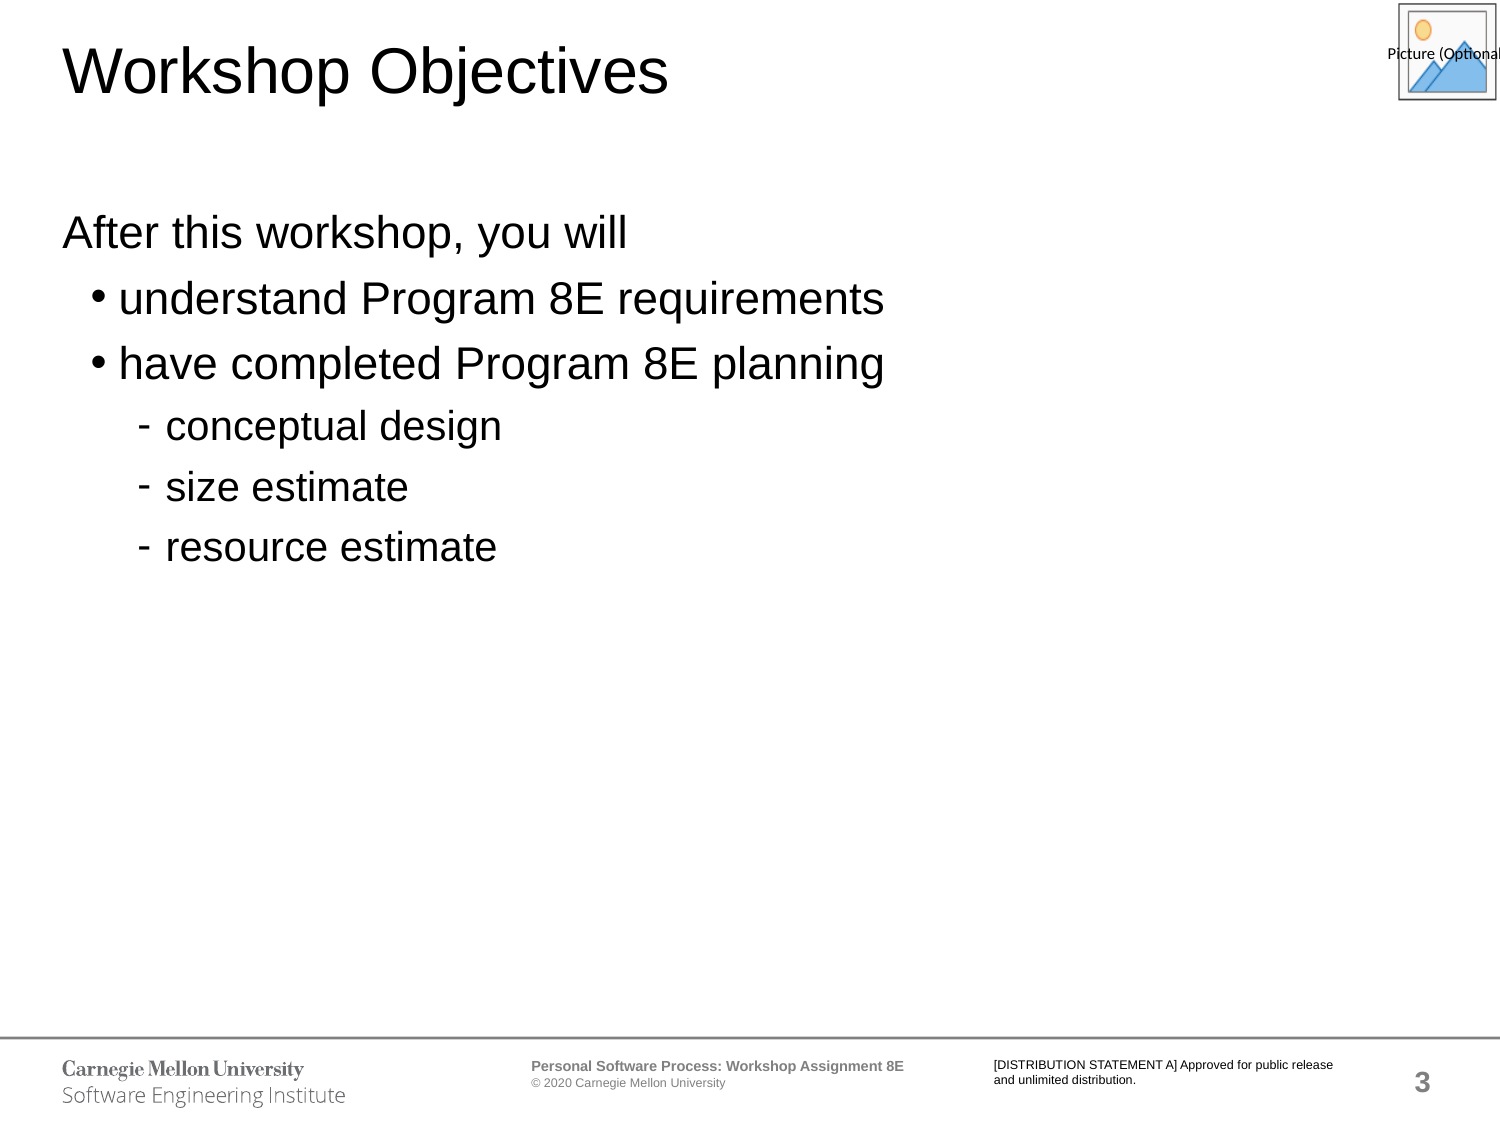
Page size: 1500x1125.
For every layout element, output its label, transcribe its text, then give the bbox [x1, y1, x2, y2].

list After this workshop, you will understand Program 8E requirements have completed Program 8E planning conceptual design size estimate resource estimate [62, 203, 1431, 1002]
title Workshop Objectives [62, 37, 1338, 182]
picture [1394, 0, 1500, 105]
